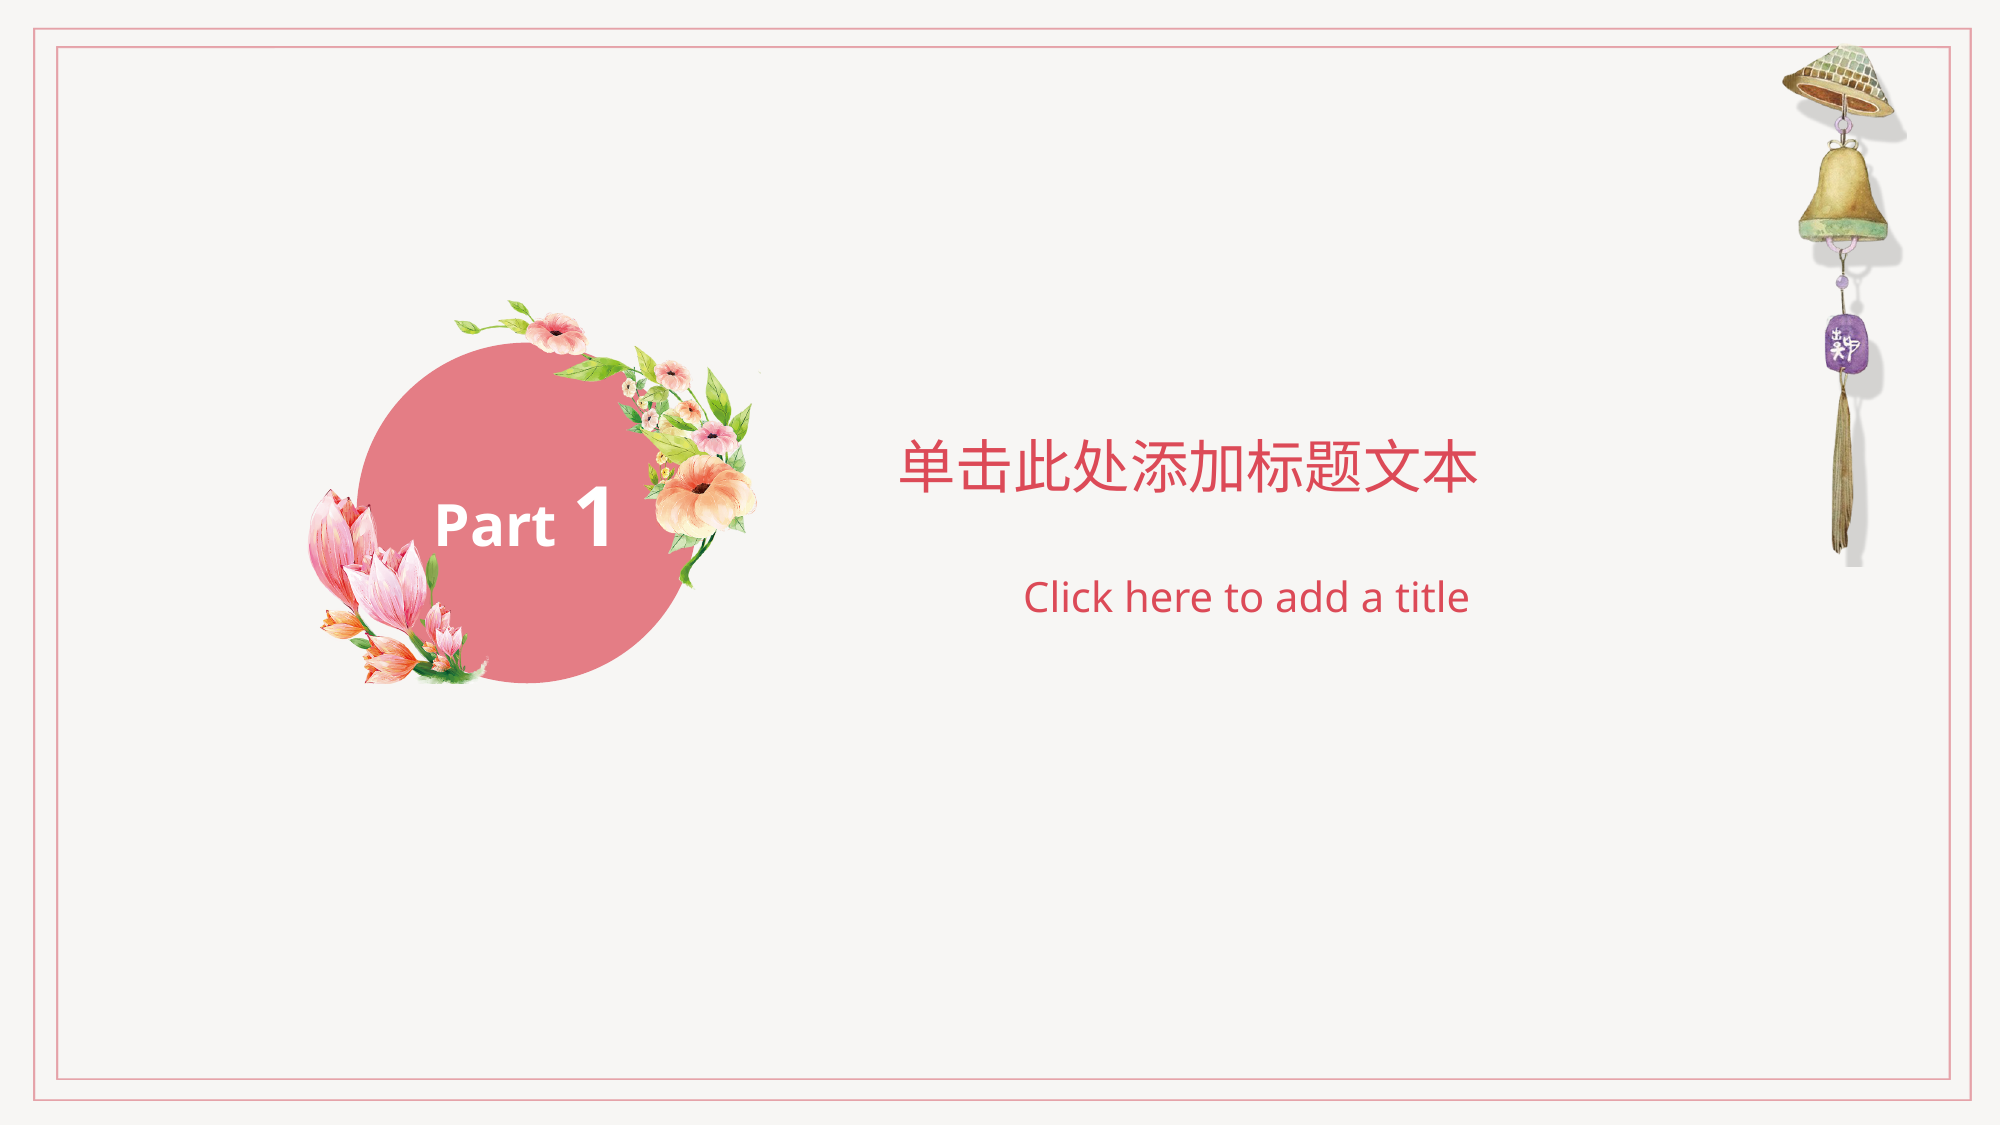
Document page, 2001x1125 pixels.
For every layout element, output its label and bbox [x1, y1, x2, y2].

picture [0, 0, 2000, 1125]
text_box [298, 300, 761, 684]
